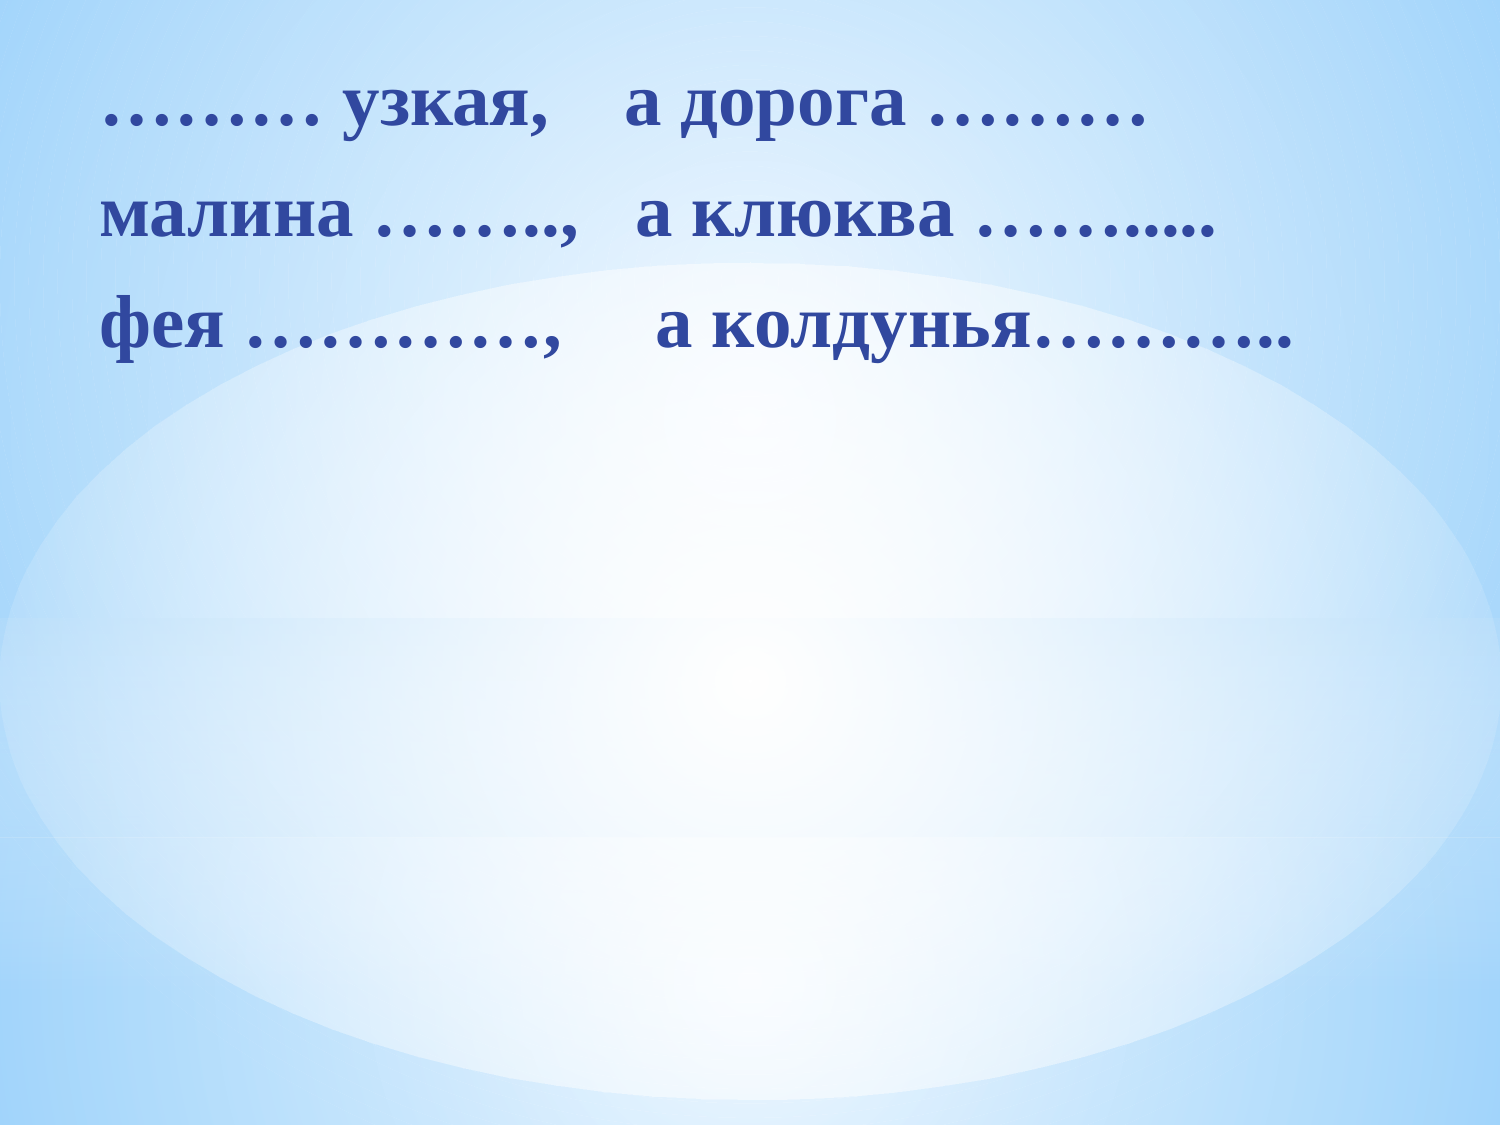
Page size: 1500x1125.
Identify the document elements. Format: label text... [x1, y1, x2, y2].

list ……… узкая, а дорога ……… малина …….., а клюква ……..... фея …………, а колдунья……….. [76, 42, 1427, 1083]
